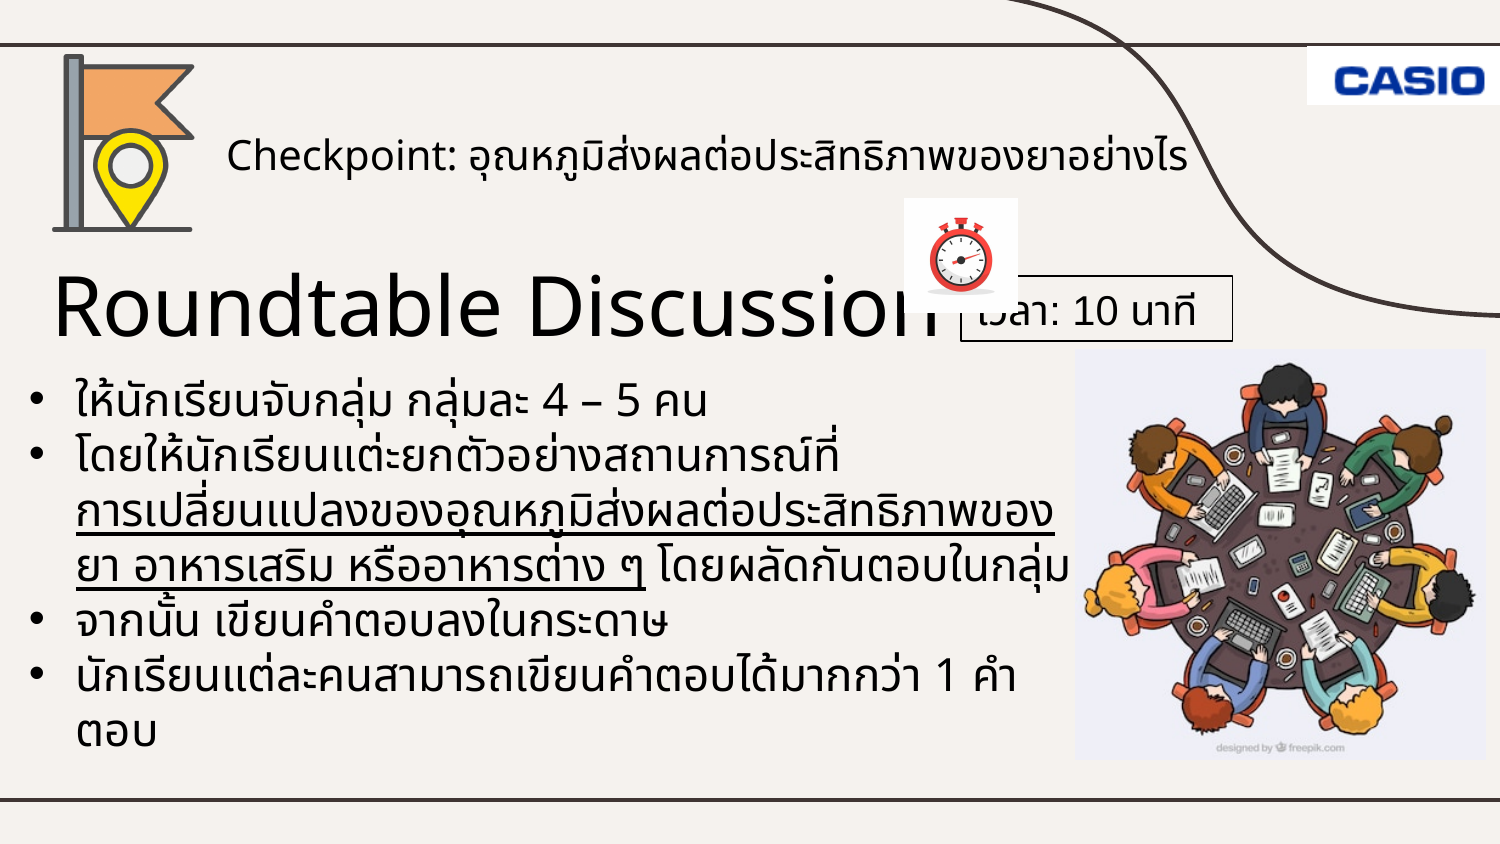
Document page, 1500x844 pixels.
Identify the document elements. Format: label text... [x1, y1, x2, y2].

picture [904, 198, 1019, 313]
picture [1075, 348, 1487, 760]
title Roundtable Discussion [36, 238, 1074, 362]
picture [1307, 46, 1500, 105]
picture [34, 54, 212, 232]
text_box ให้นักเรียนจับกลุ่ม กลุ่มละ 4 – 5 คน โดยให้นักเรียนแต่ะยกตัวอย่างสถานการณ์ที่ การเปลี่ยนแปลงของอุณหภูมิส่งผลต่อประสิทธิภาพของยา อาหารเสริม หรืออาหารต่าง ๆ โดยผลัดกันตอบในกลุ่ม จากนั้น เขียนคำตอบลงในกระดาษ นักเรียนแต่ละคนสามารถเขียนคำตอบได้มากกว่า 1 คำตอบ [13, 362, 1099, 818]
text_box เวลา: 10 นาที [961, 276, 1233, 342]
text_box Checkpoint: อุณหภูมิส่งผลต่อประสิทธิภาพของยาอย่างไร [216, 113, 1249, 215]
